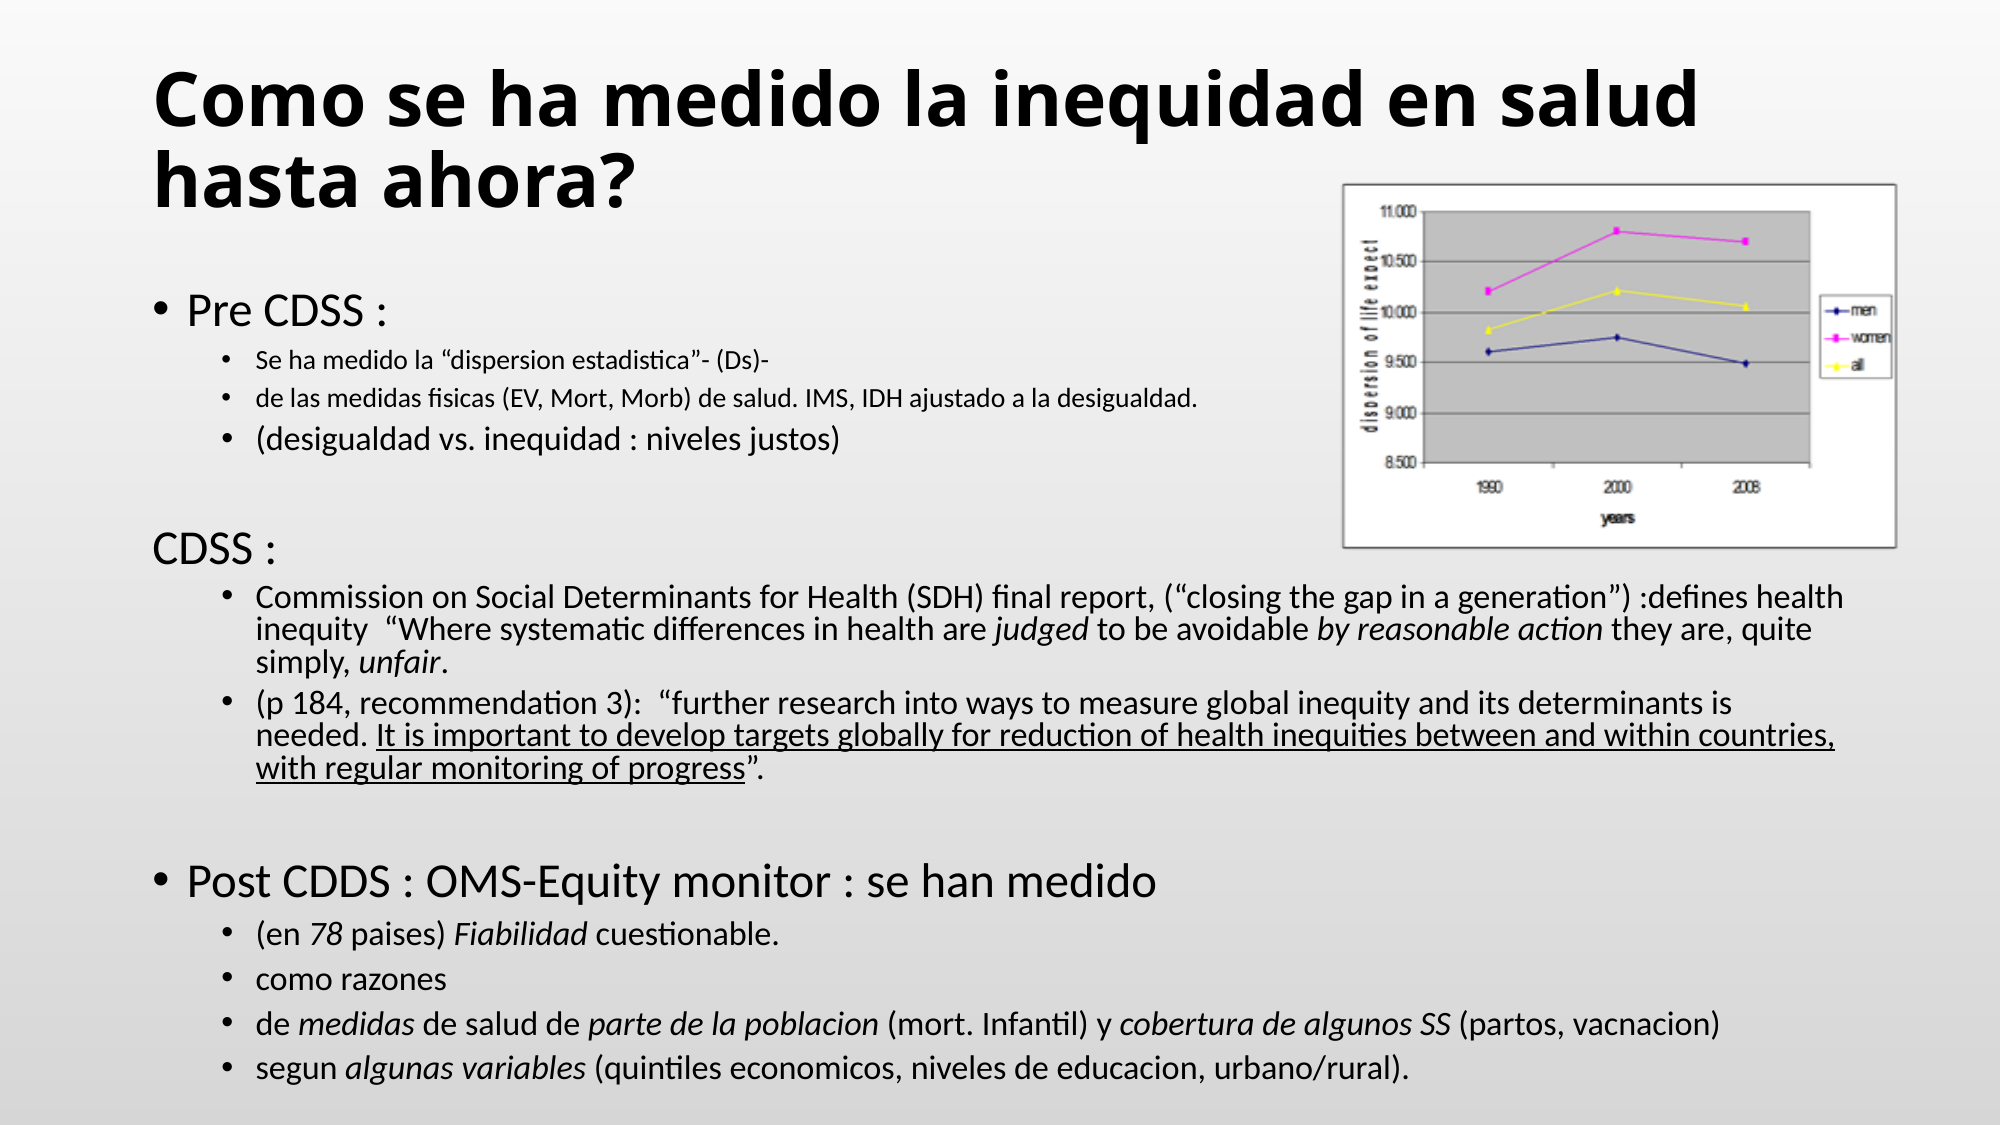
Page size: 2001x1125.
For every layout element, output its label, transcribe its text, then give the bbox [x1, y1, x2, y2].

list Pre CDSS : Se ha medido la “dispersion estadistica”- (Ds)- de las medidas fisicas (EV, Mort, Morb) de salud. IMS, IDH ajustado a la desigualdad. (desigualdad vs. inequidad : niveles justos) CDSS : Commission on Social Determinants for Health (SDH) final report, (“closing the gap in a generation”) :defines health inequity “Where systematic differences in health are judged to be avoidable by reasonable action they are, quite simply, unfair. (p 184, recommendation 3): “further research into ways to measure global inequity and its determinants is needed. It is important to develop targets globally for reduction of health inequities between and within countries, with regular monitoring of progress”. Post CDDS : OMS-Equity monitor : se han medido (en 78 paises) Fiabilidad cuestionable. como razones de medidas de salud de parte de la poblacion (mort. Infantil) y cobertura de algunos SS (partos, vacnacion) segun algunas variables (quintiles economicos, niveles de educacion, urbano/rural). [137, 277, 1863, 1100]
title Como se ha medido la inequidad en salud hasta ahora? [137, 34, 1863, 252]
picture [1339, 178, 1902, 555]
